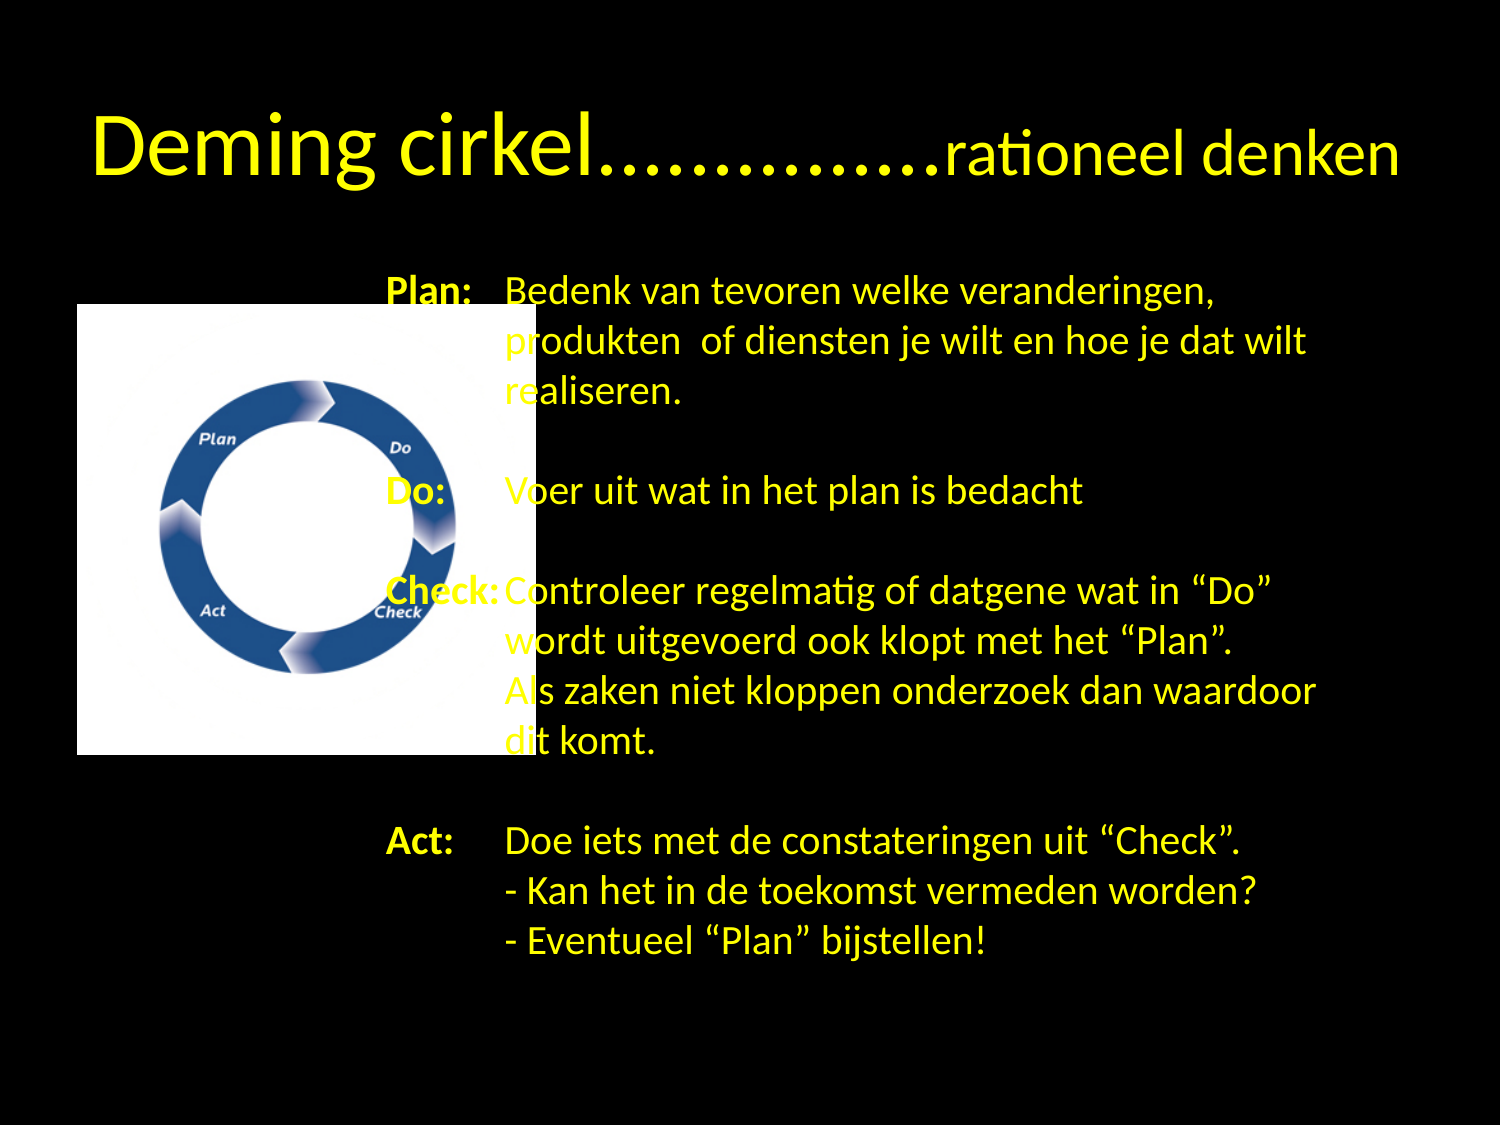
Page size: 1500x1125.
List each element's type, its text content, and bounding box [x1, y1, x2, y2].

title Deming cirkel...............rationeel denken [75, 45, 1425, 233]
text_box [77, 304, 536, 755]
text_box Plan: Bedenk van tevoren welke veranderingen, produkten of diensten je wilt en hoe je dat wilt realiseren. Do: Voer uit wat in het plan is bedacht Check: Controleer regelmatig of datgene wat in “Do” wordt uitgevoerd ook klopt met het “Plan”. Als zaken niet kloppen onderzoek dan waardoor dit komt. Act: Doe iets met de constateringen uit “Check”. - Kan het in de toekomst vermeden worden? - Eventueel “Plan” bijstellen! [371, 255, 1500, 1021]
